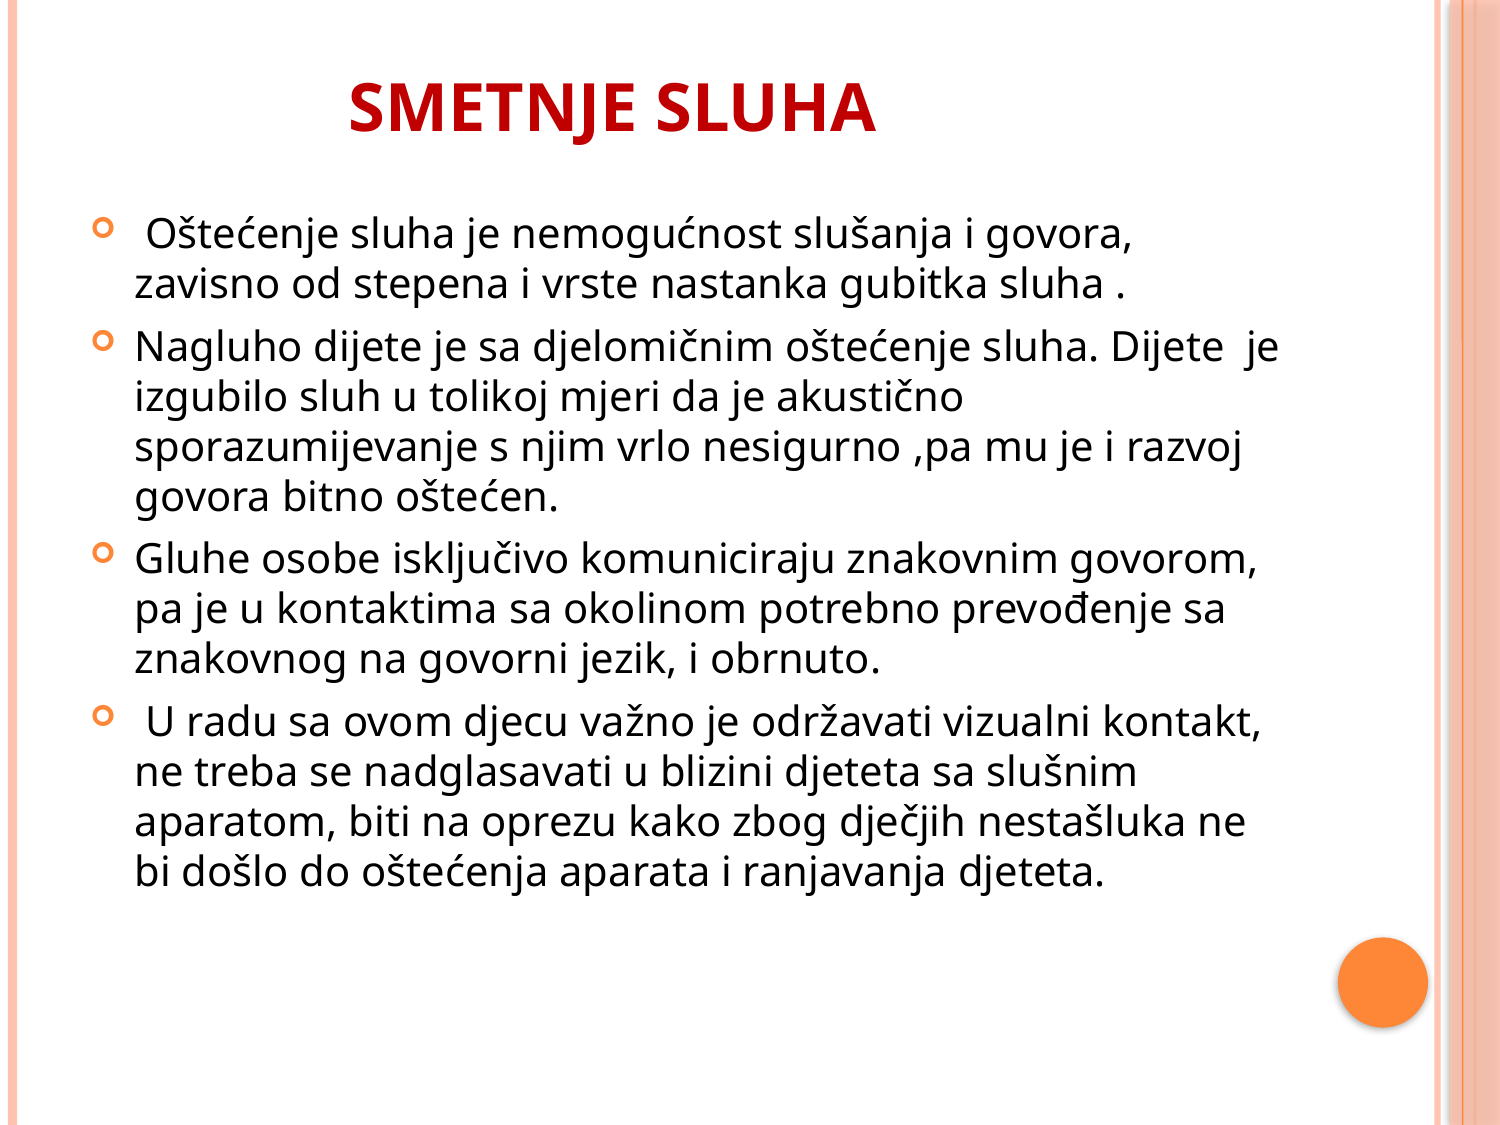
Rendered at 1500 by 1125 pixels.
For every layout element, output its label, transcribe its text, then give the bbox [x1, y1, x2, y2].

list Oštećenje sluha je nemogućnost slušanja i govora, zavisno od stepena i vrste nastanka gubitka sluha . Nagluho dijete je sa djelomičnim oštećenje sluha. Dijete je izgubilo sluh u tolikoj mjeri da je akustično sporazumijevanje s njim vrlo nesigurno ,pa mu je i razvoj govora bitno oštećen. Gluhe osobe isključivo komuniciraju znakovnim govorom, pa je u kontaktima sa okolinom potrebno prevođenje sa znakovnog na govorni jezik, i obrnuto. U radu sa ovom djecu važno je održavati vizualni kontakt, ne treba se nadglasavati u blizini djeteta sa slušnim aparatom, biti na oprezu kako zbog dječjih nestašluka ne bi došlo do oštećenja aparata i ranjavanja djeteta. [74, 198, 1301, 1063]
title SMETNJE SLUHA [75, 45, 1300, 198]
